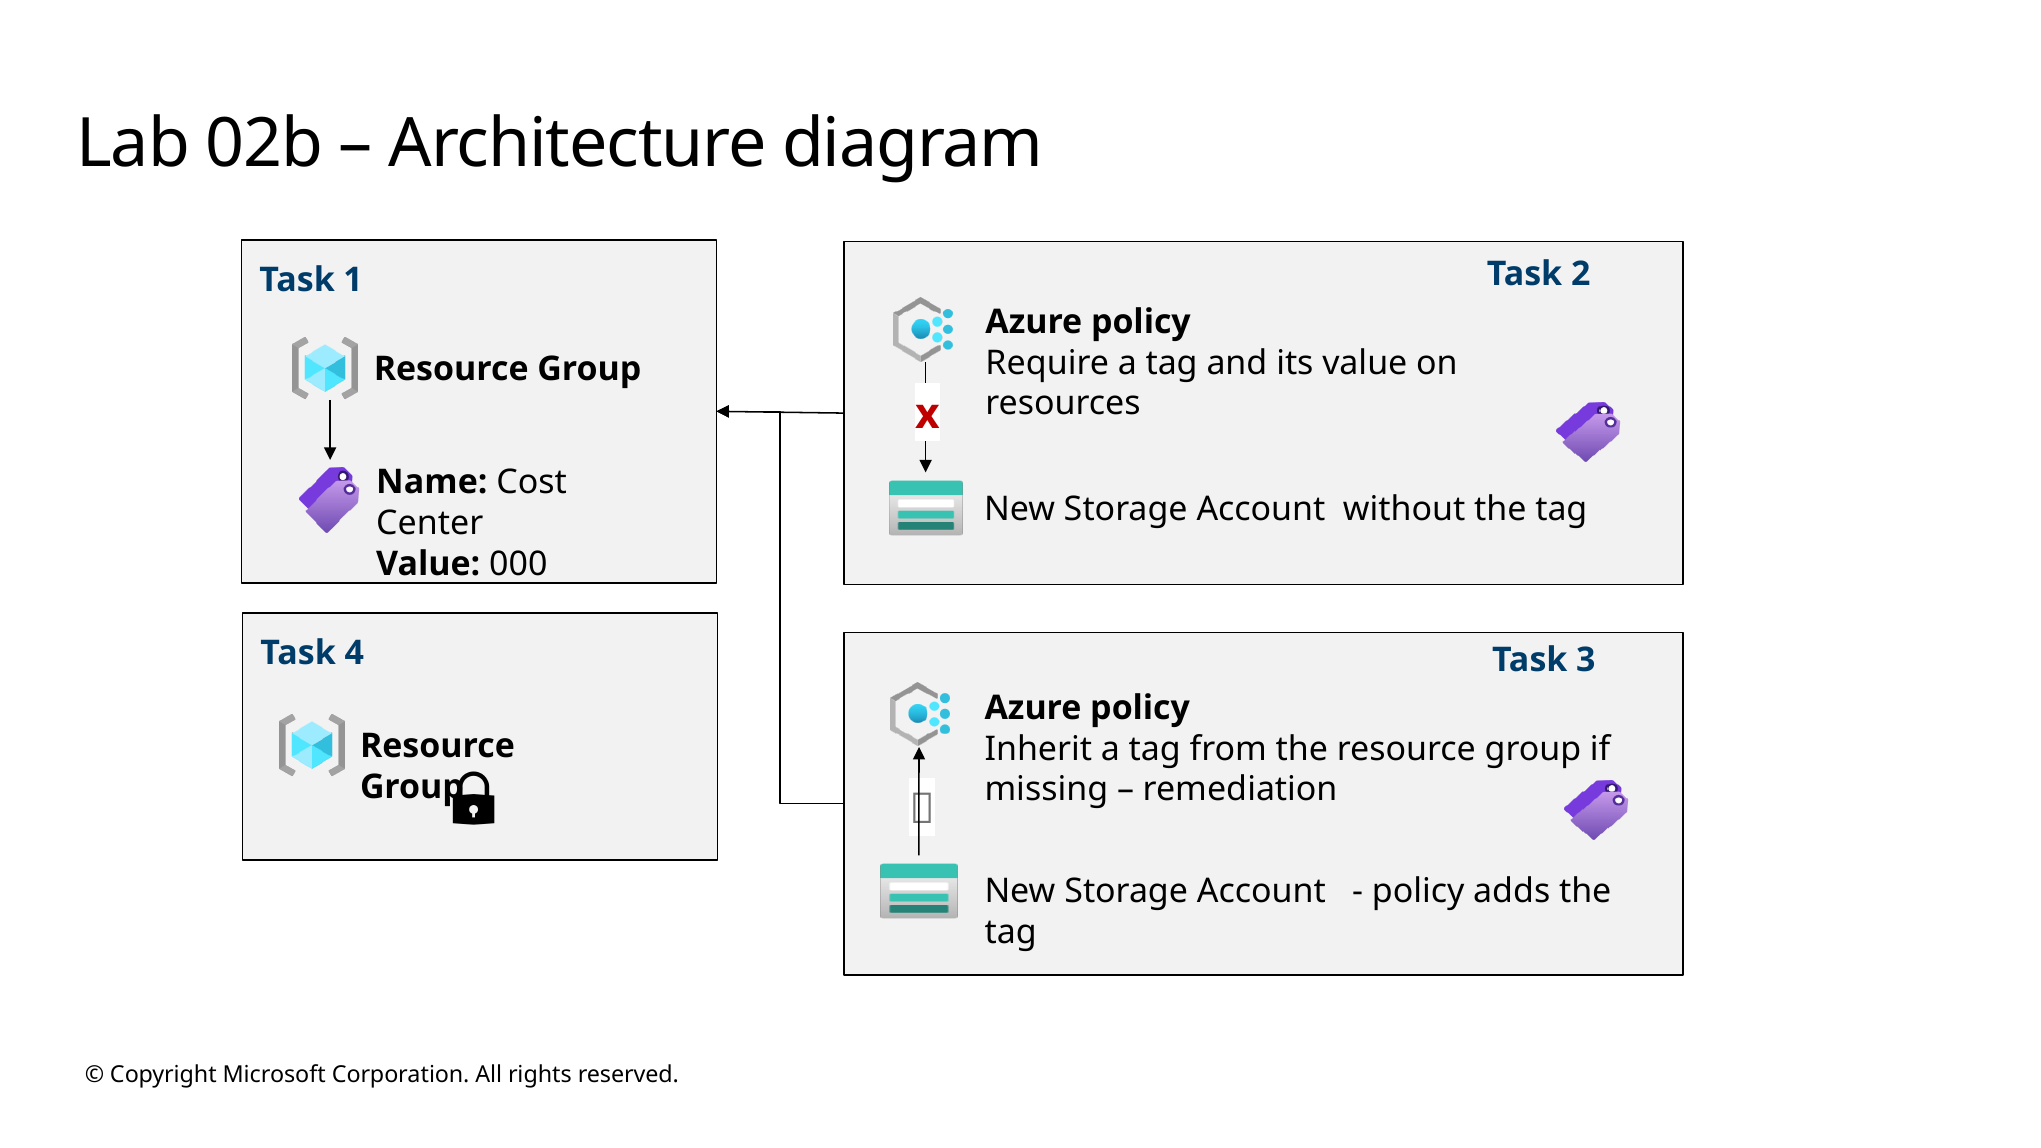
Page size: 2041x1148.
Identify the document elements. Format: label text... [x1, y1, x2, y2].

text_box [241, 239, 1684, 976]
title Lab 02b – Architecture diagram [76, 93, 1968, 182]
